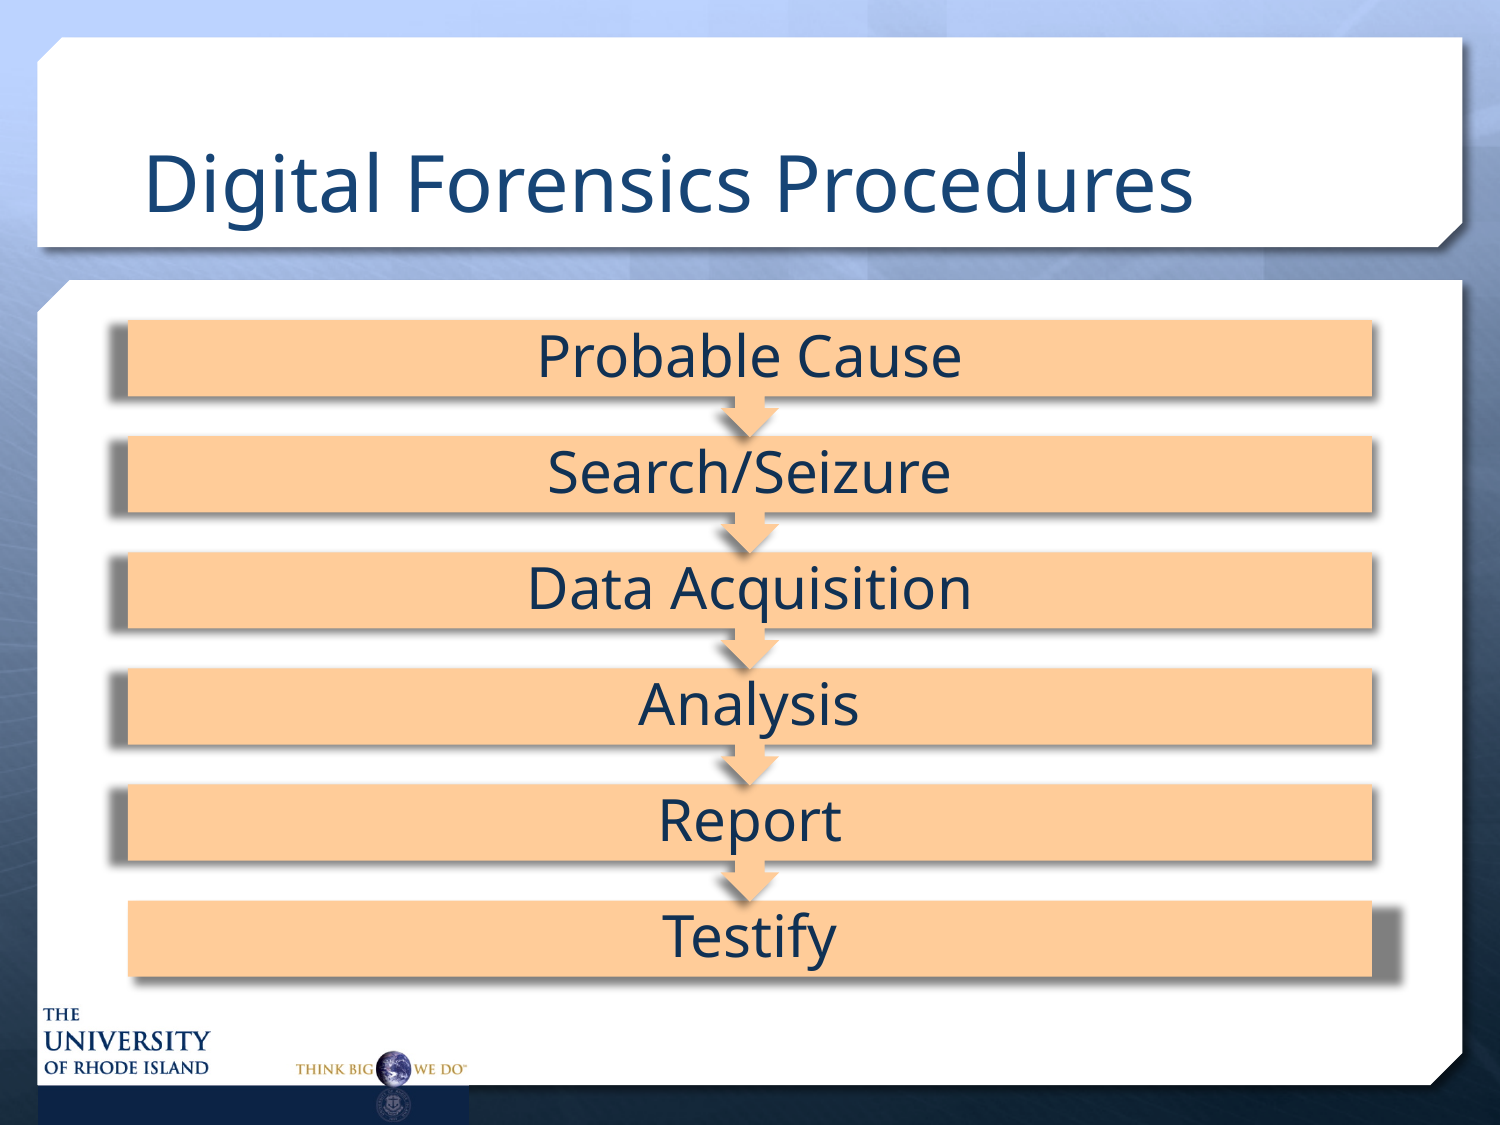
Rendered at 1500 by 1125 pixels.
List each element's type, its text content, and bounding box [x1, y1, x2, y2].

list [127, 319, 1373, 978]
picture [38, 1004, 469, 1125]
title Digital Forensics Procedures [127, 48, 1372, 236]
